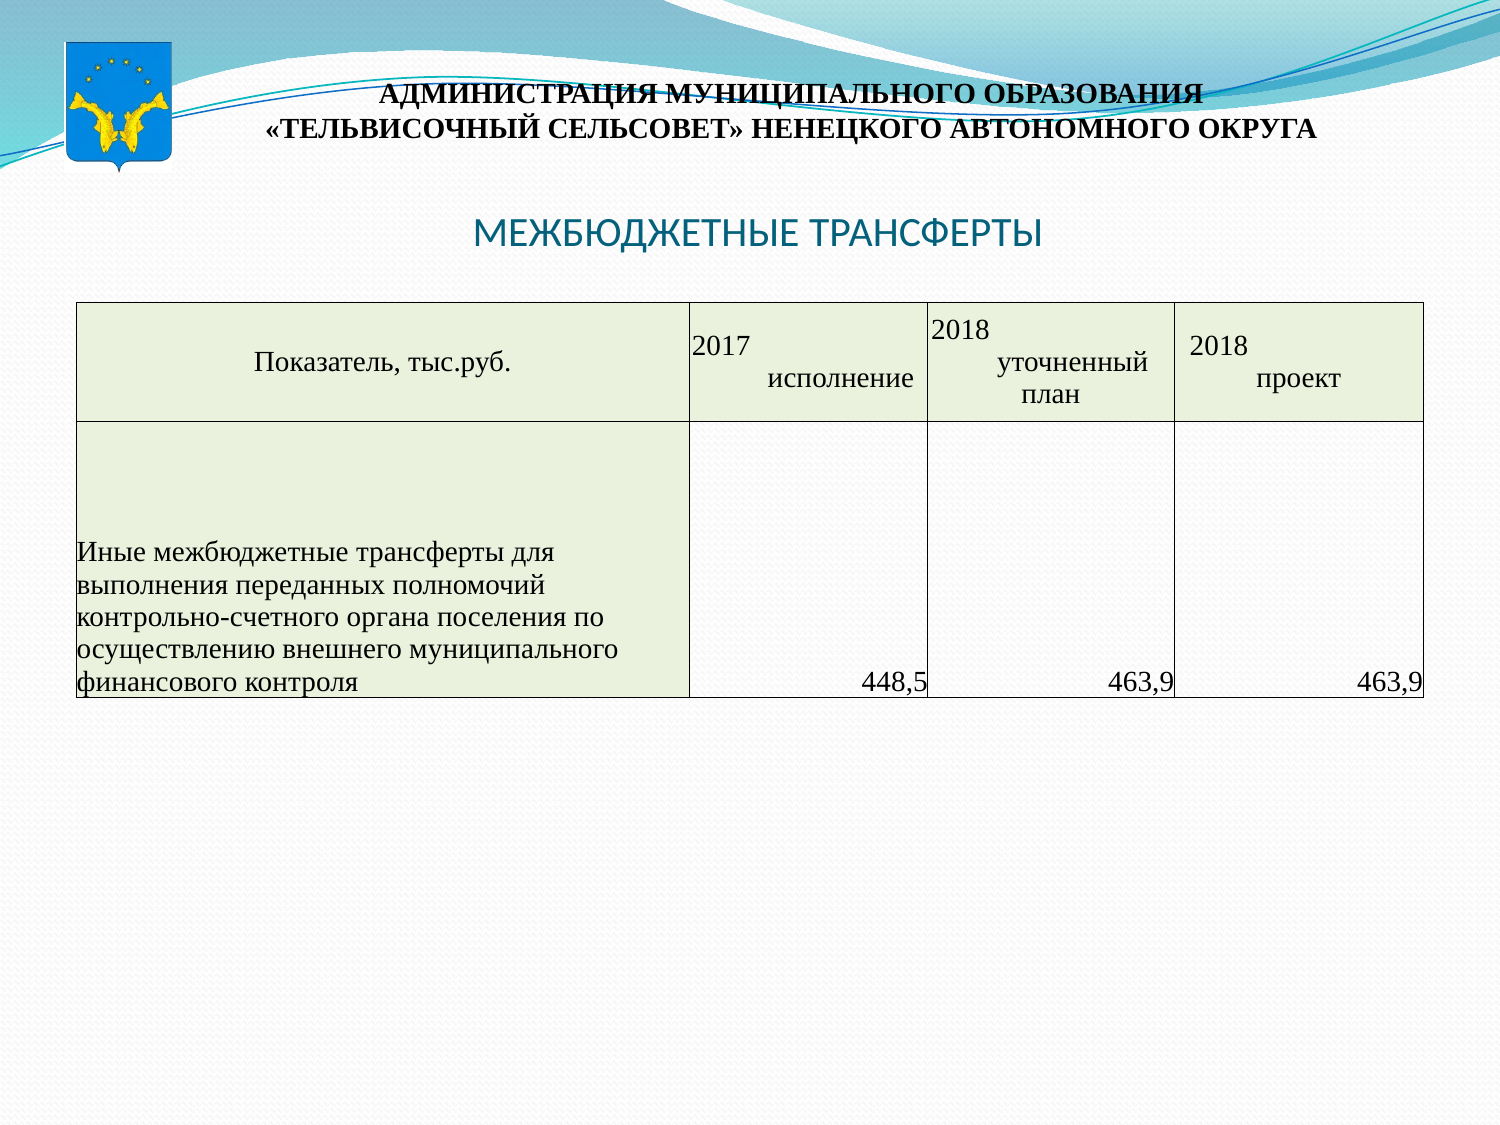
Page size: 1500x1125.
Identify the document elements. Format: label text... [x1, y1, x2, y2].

table_header 2017 исполнение [690, 303, 927, 421]
table_cell Иные межбюджетные трансферты для выполнения переданных полномочий контрольно-счетного органа поселения по осуществлению внешнего муниципального финансового контроля [77, 422, 689, 697]
picture [64, 42, 172, 173]
text_box АДМИНИСТРАЦИЯ МУНИЦИПАЛЬНОГО ОБРАЗОВАНИЯ «ТЕЛЬВИСОЧНЫЙ СЕЛЬСОВЕТ» НЕНЕЦКОГО АВТОНОМНОГО ОКРУГА [206, 66, 1376, 152]
table_header Показатель, тыс.руб. [77, 303, 689, 421]
table_header 2018 уточненный план [928, 303, 1174, 421]
table_header 2018 проект [1175, 303, 1423, 421]
table_cell 463,9 [1175, 422, 1423, 697]
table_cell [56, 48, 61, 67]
table_cell 448,5 [690, 422, 927, 697]
table_cell 463,9 [928, 422, 1174, 697]
title МЕЖБЮДЖЕТНЫЕ ТРАНСФЕРТЫ [76, 184, 1440, 256]
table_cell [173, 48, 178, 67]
